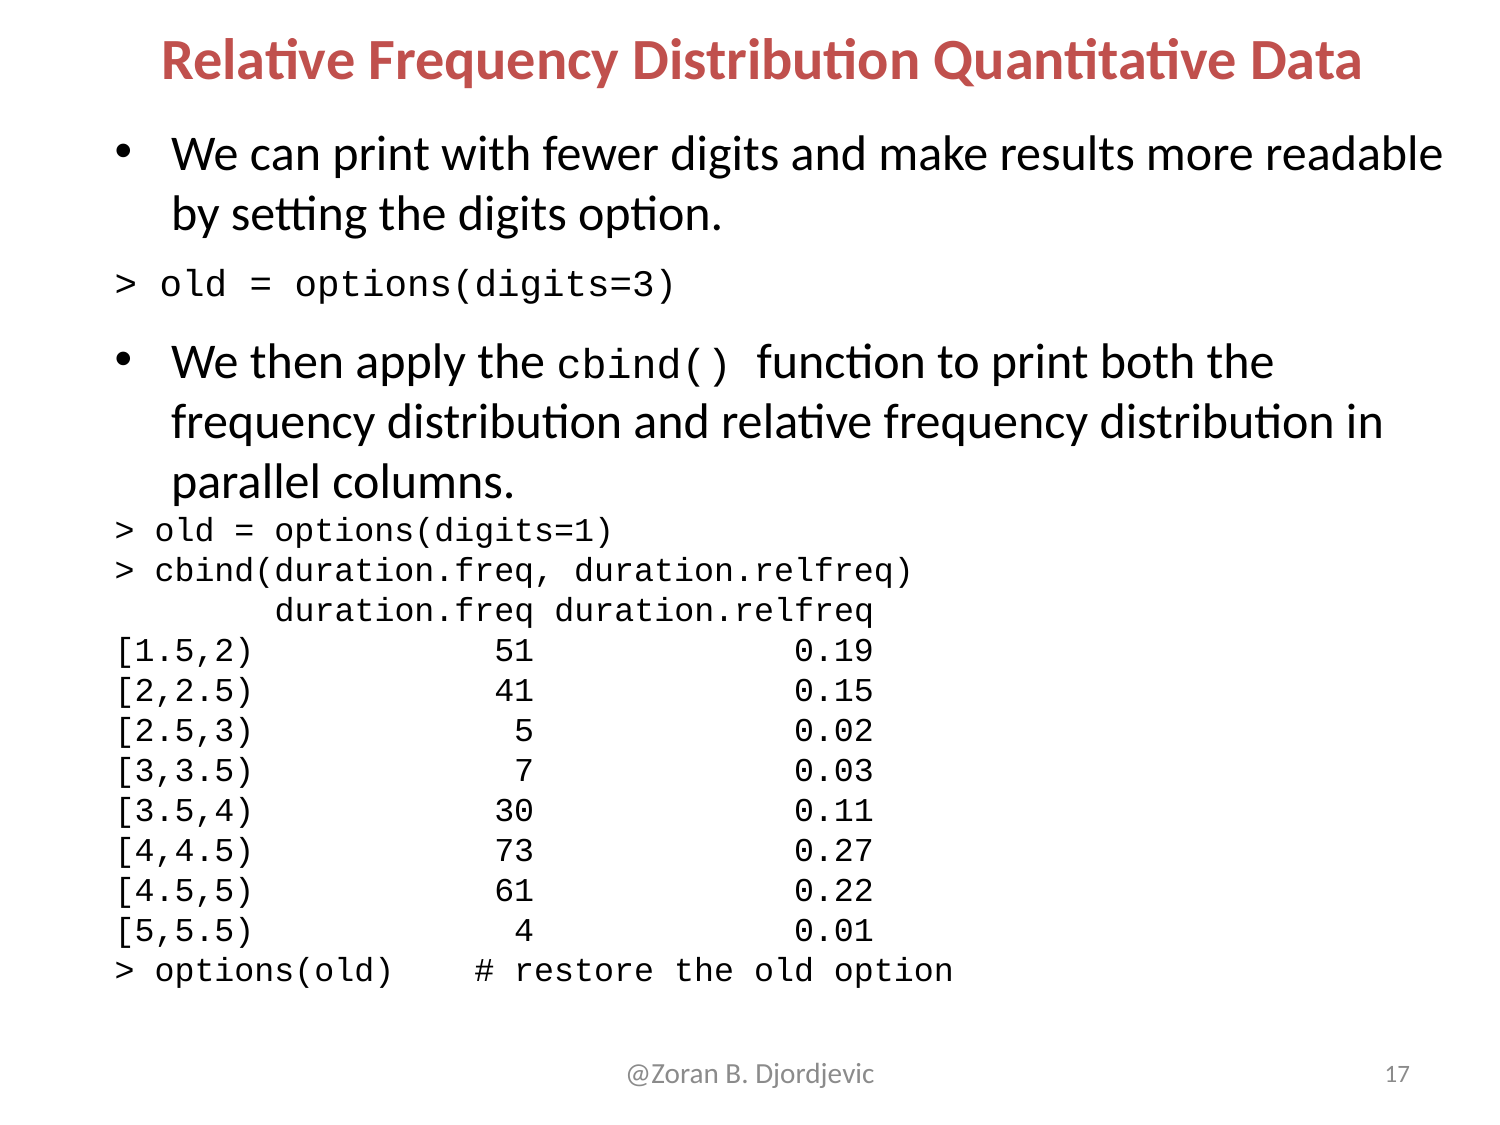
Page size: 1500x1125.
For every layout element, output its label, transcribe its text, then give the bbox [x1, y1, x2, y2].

slide_number 17 [1074, 1042, 1425, 1103]
text_box We can print with fewer digits and make results more readable by setting the digits option. > old = options(digits=3) We then apply the cbind() function to print both the frequency distribution and relative frequency distribution in parallel columns. > old = options(digits=1) > cbind(duration.freq, duration.relfreq) duration.freq duration.relfreq [1.5,2) 51 0.19 [2,2.5) 41 0.15 [2.5,3) 5 0.02 [3,3.5) 7 0.03 [3.5,4) 30 0.11 [4,4.5) 73 0.27 [4.5,5) 61 0.22 [5,5.5) 4 0.01 > options(old) # restore the old option [24, 112, 1463, 996]
title Relative Frequency Distribution Quantitative Data [62, 6, 1463, 107]
footer @Zoran B. Djordjevic [512, 1043, 988, 1100]
